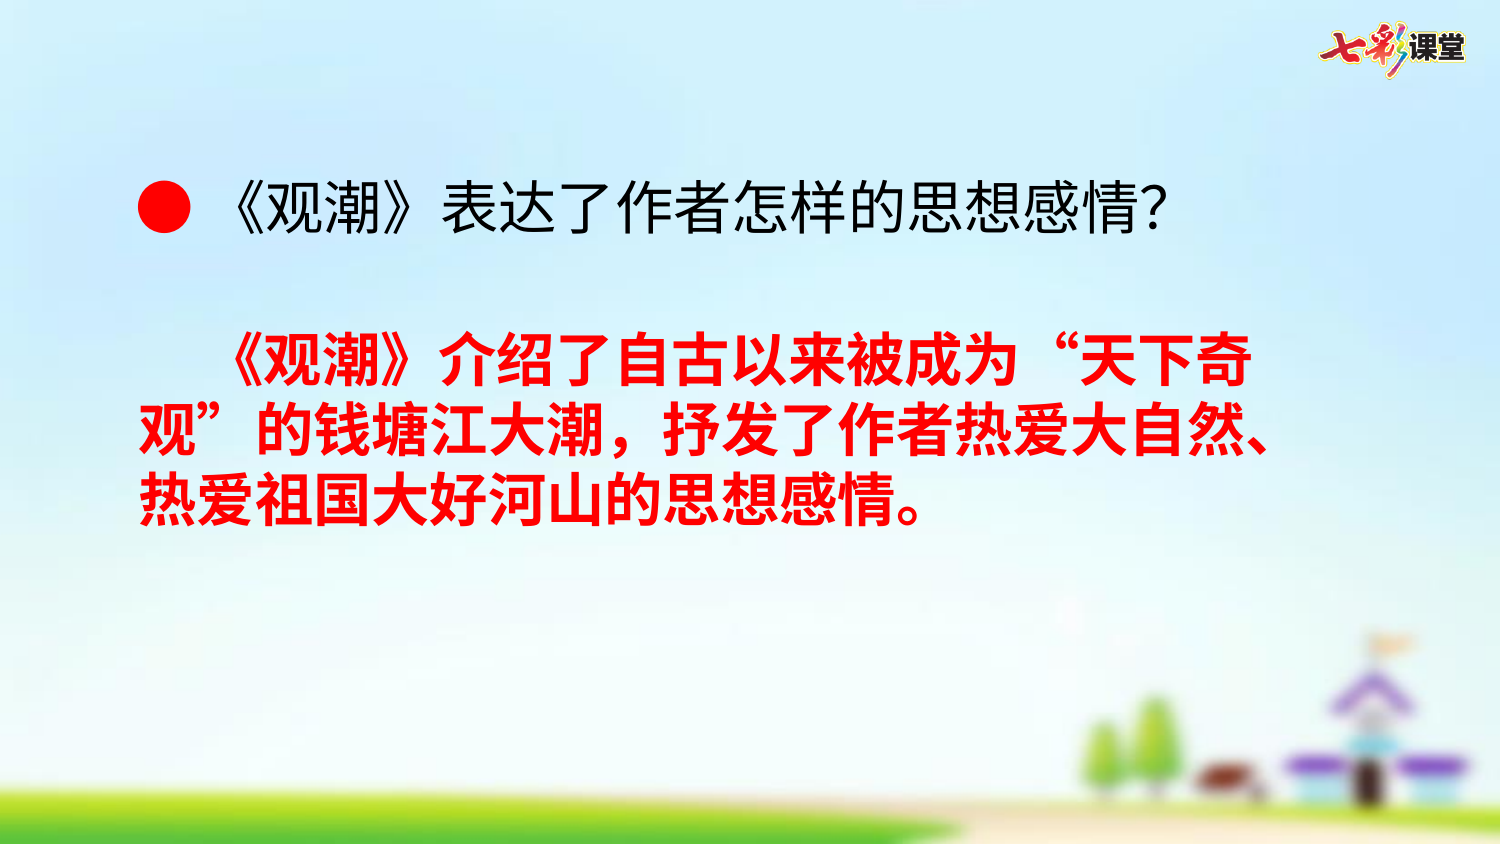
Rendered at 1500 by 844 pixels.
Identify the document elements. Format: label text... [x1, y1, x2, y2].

picture [0, 0, 1500, 844]
text_box ●《观潮》表达了作者怎样的思想感情？ [120, 164, 1412, 249]
text_box 《观潮》介绍了自古以来被成为“天下奇观”的钱塘江大潮，抒发了作者热爱大自然、热爱祖国大好河山的思想感情。 [123, 315, 1353, 541]
